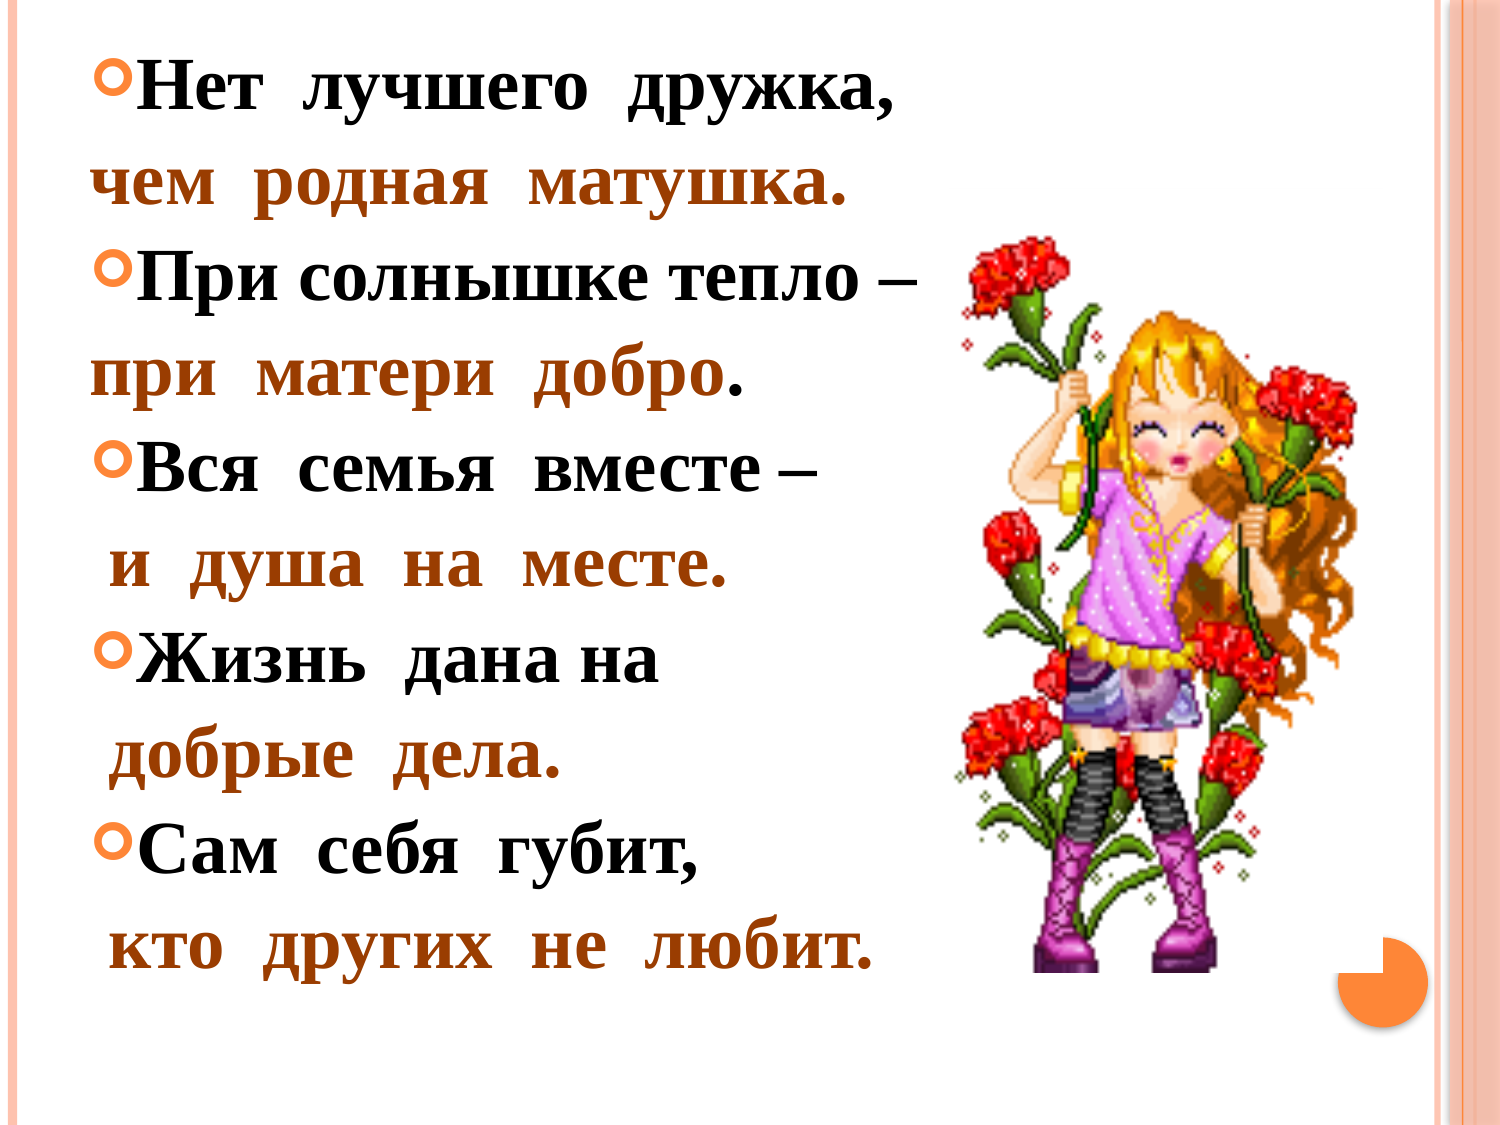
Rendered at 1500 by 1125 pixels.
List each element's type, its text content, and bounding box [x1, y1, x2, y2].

picture [948, 187, 1383, 973]
list Нет лучшего дружка, чем родная матушка. При солнышке тепло – при матери добро. Вся семья вместе – и душа на месте. Жизнь дана на добрые дела. Сам себя губит, кто других не любит. [75, 35, 1454, 1090]
